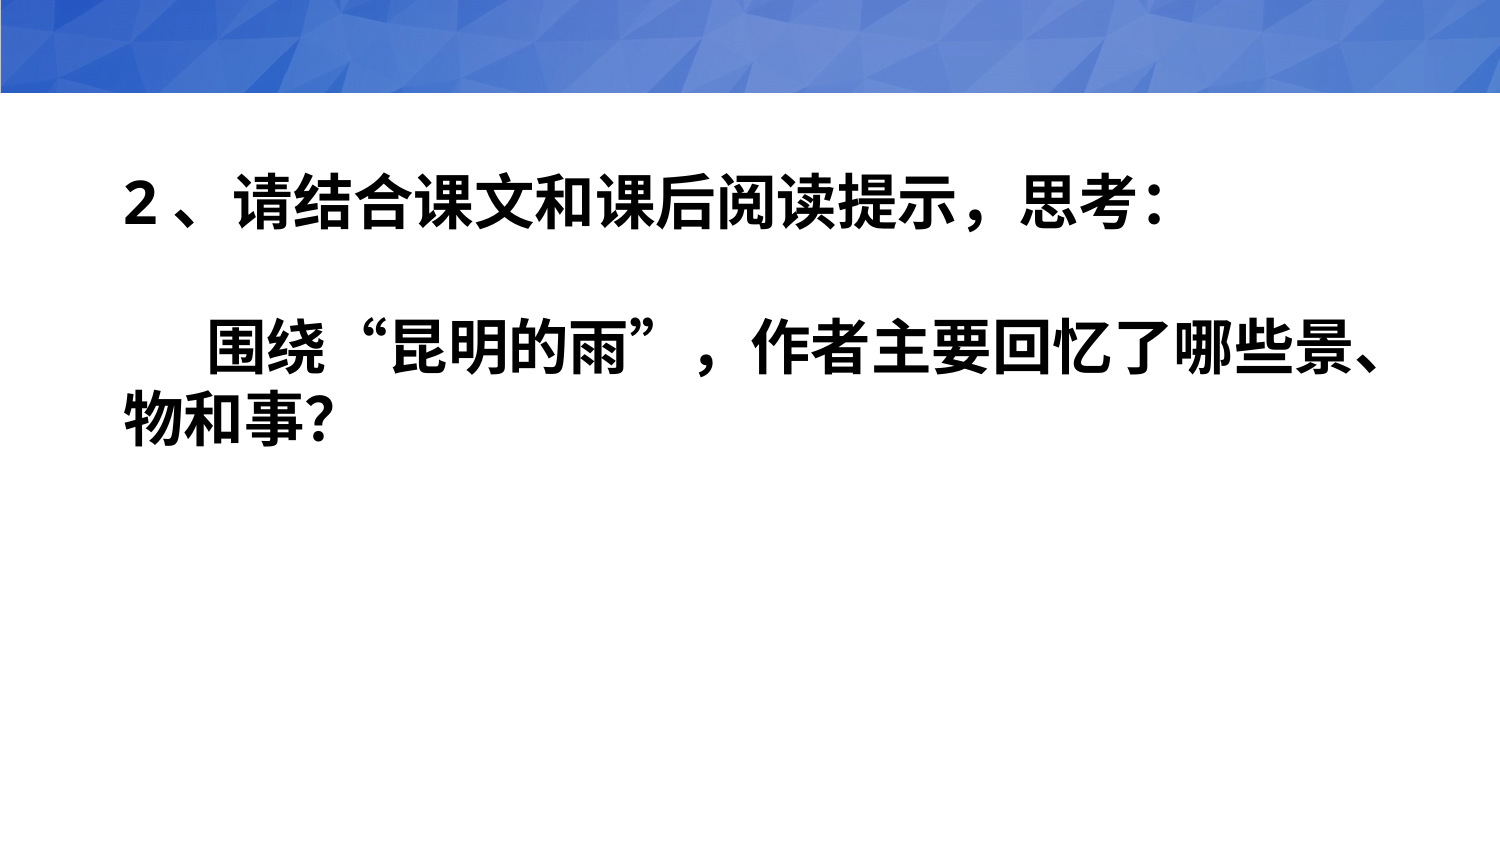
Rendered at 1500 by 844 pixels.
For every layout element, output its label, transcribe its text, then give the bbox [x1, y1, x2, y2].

picture [0, 0, 1500, 93]
text_box 2、请结合课文和课后阅读提示，思考： 围绕“昆明的雨”，作者主要回忆了哪些景、物和事？ [112, 158, 1436, 459]
